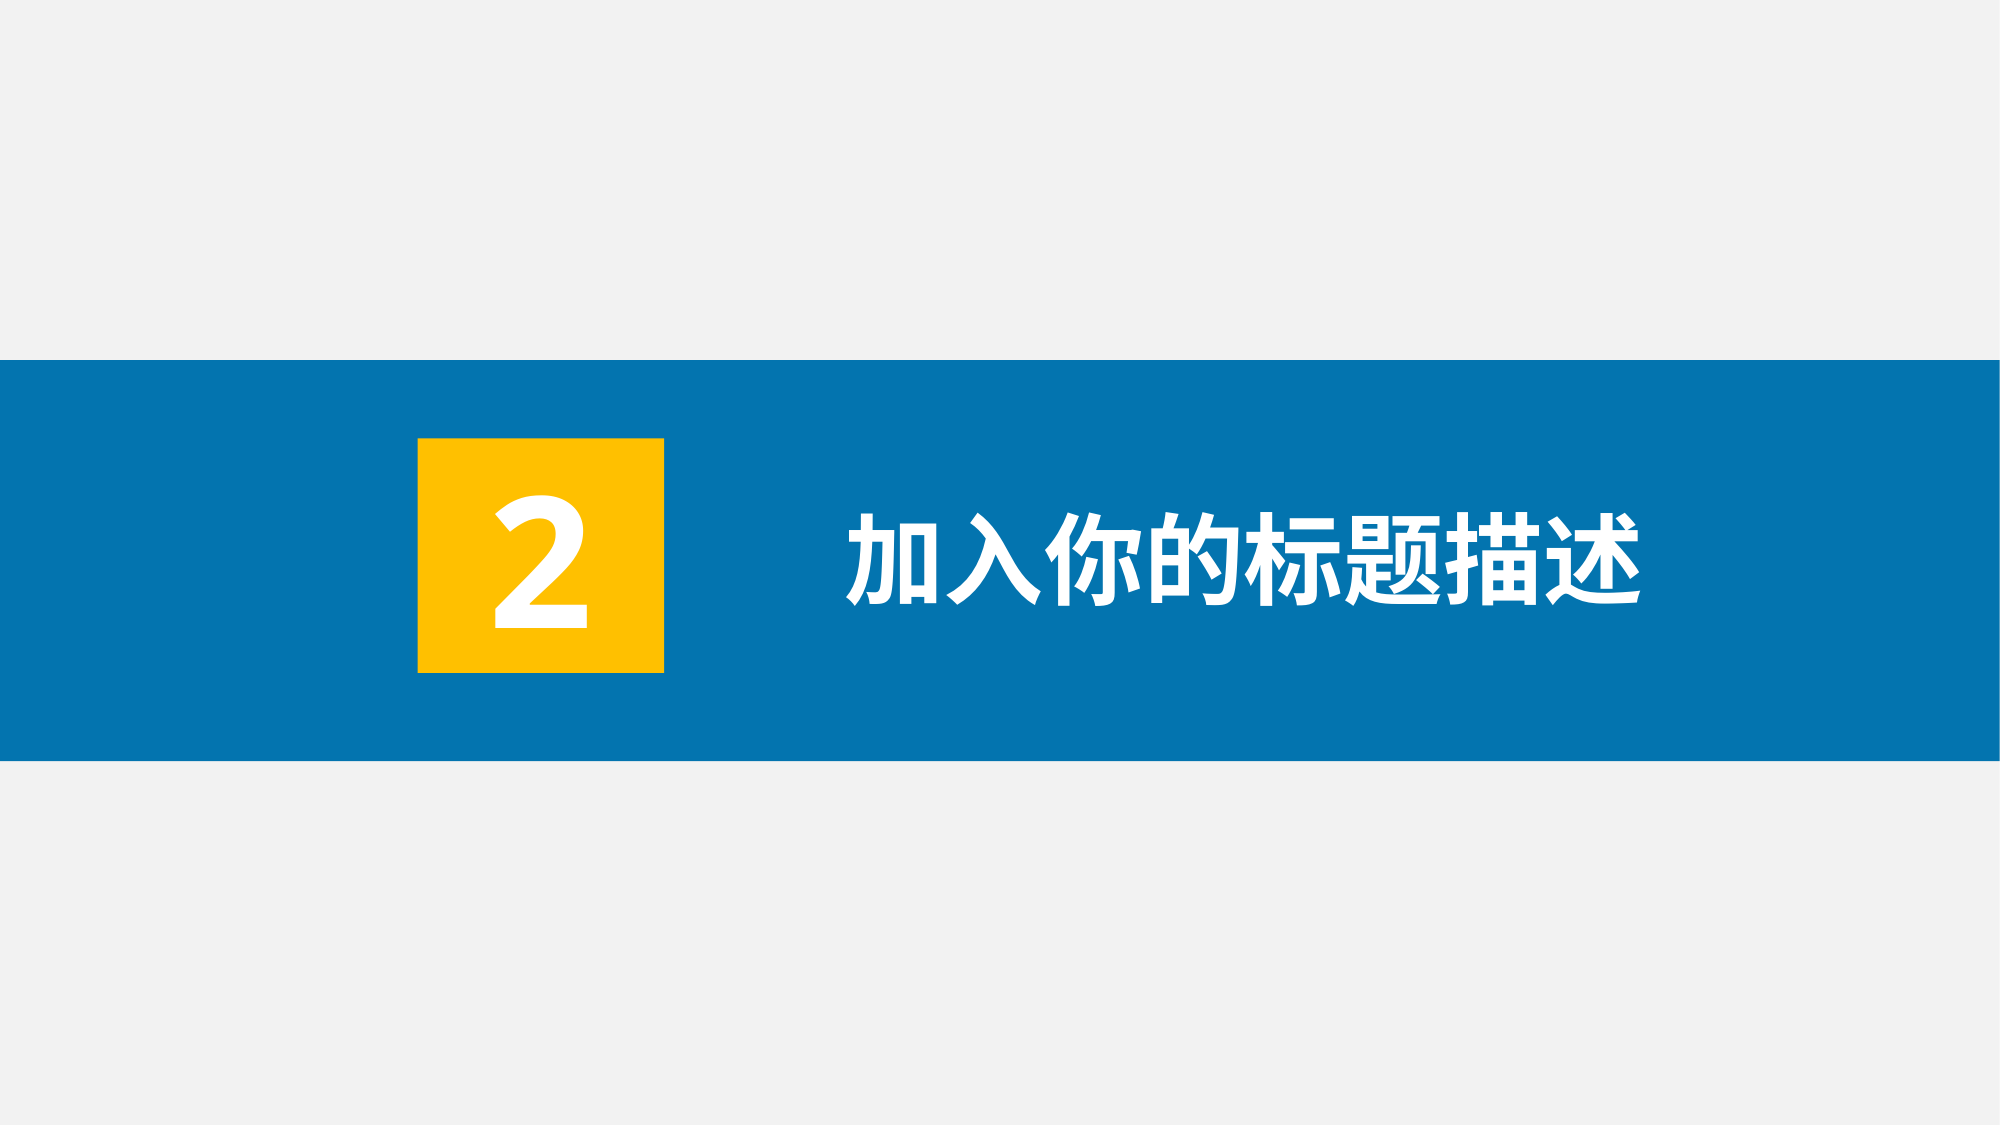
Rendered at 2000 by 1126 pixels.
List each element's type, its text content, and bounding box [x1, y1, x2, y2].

text_box 加入你的标题描述 [829, 489, 1659, 625]
text_box [0, 359, 2000, 762]
text_box 2 [417, 438, 665, 673]
